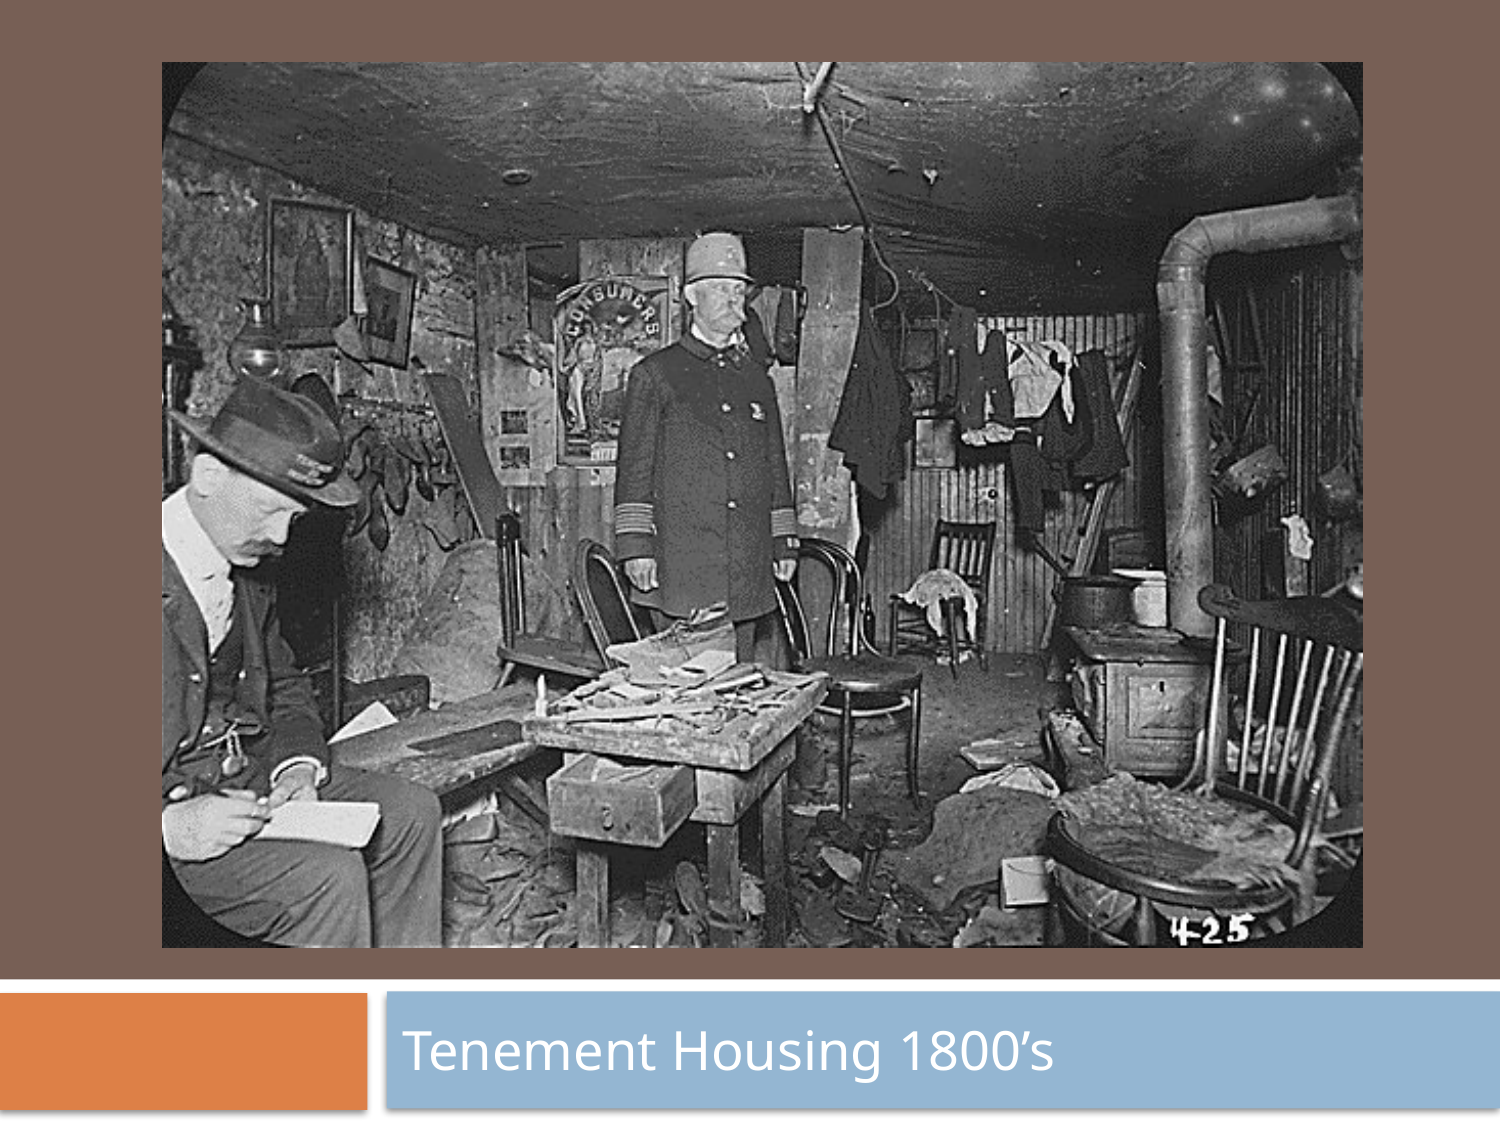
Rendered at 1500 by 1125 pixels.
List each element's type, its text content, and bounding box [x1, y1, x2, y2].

picture [162, 62, 1363, 948]
subtitle Tenement Housing 1800’s [387, 992, 1488, 1105]
